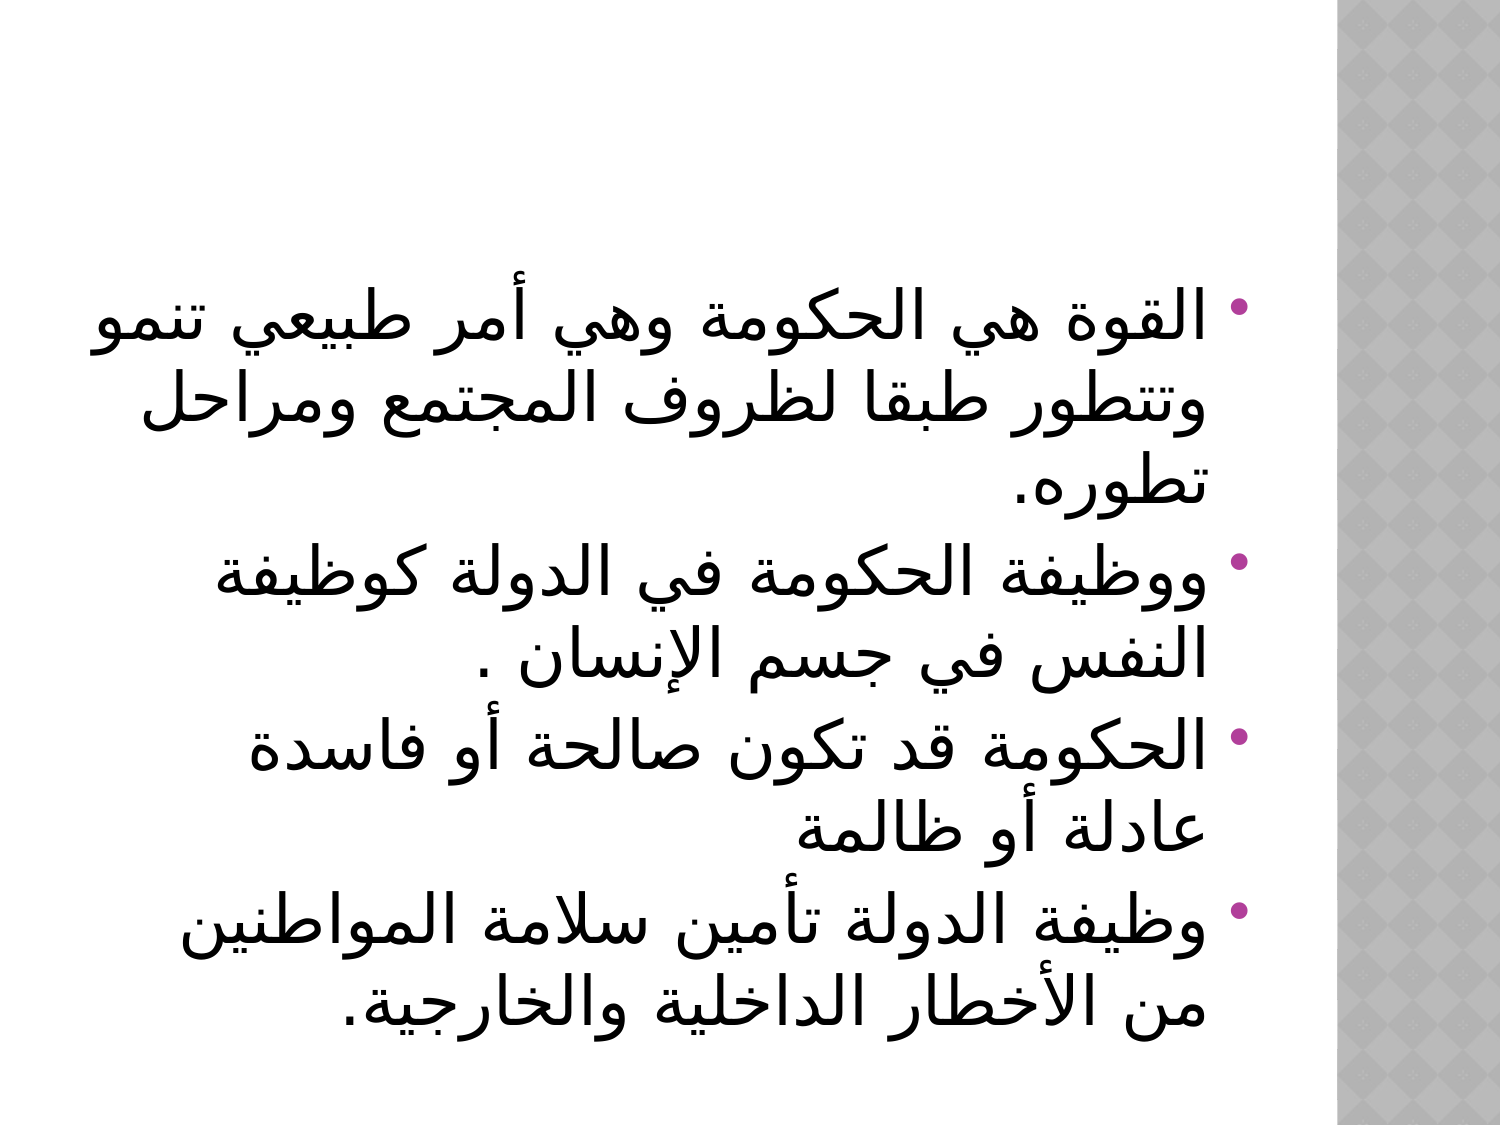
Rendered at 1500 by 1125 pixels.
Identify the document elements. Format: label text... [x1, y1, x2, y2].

list القوة هي الحكومة وهي أمر طبيعي تنمو وتتطور طبقا لظروف المجتمع ومراحل تطوره. ووظيفة الحكومة في الدولة كوظيفة النفس في جسم الإنسان . الحكومة قد تكون صالحة أو فاسدة عادلة أو ظالمة وظيفة الدولة تأمين سلامة المواطنين من الأخطار الداخلية والخارجية. [75, 264, 1263, 1059]
